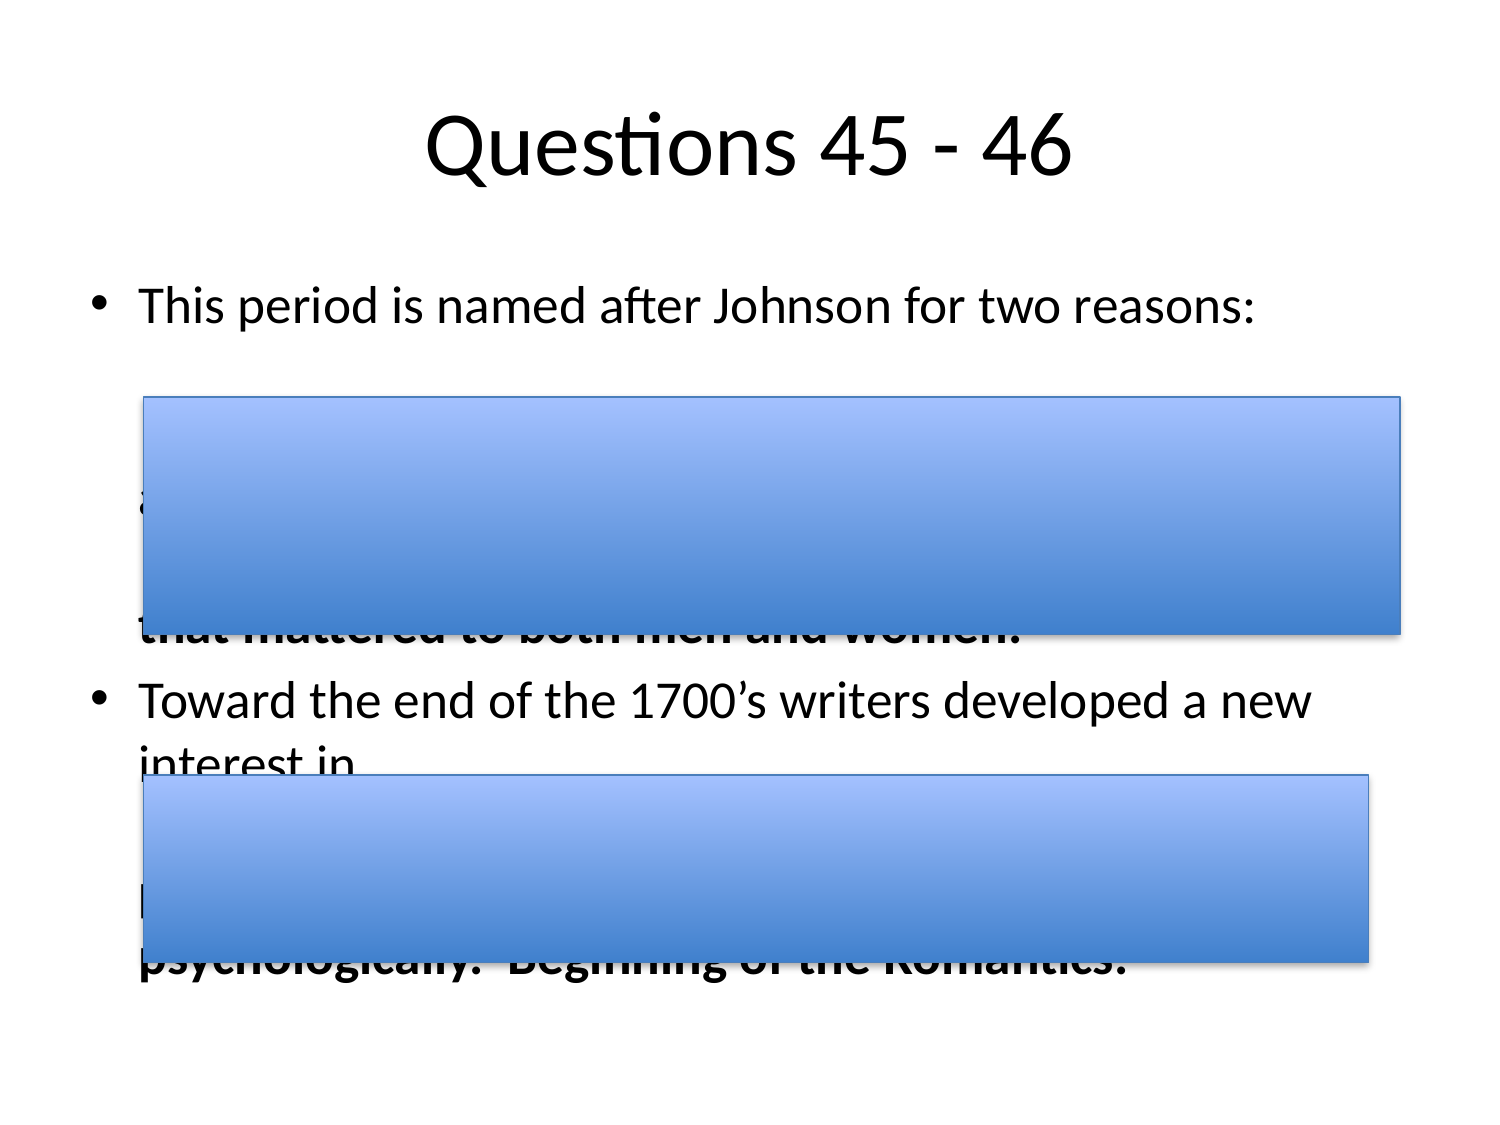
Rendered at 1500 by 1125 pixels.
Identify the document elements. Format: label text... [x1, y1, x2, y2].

list This period is named after Johnson for two reasons: 1. Very skilled (spoke with authority) in all genres. 2. Wrote about subjects that mattered to both men and women. Toward the end of the 1700’s writers developed a new interest in effect of the natural landscape on the human psyche psychology. How nature affects us psychologically. Beginning of the Romantics. [75, 262, 1425, 1005]
text_box [143, 396, 1401, 635]
title Questions 45 - 46 [75, 45, 1425, 233]
text_box [143, 774, 1369, 963]
